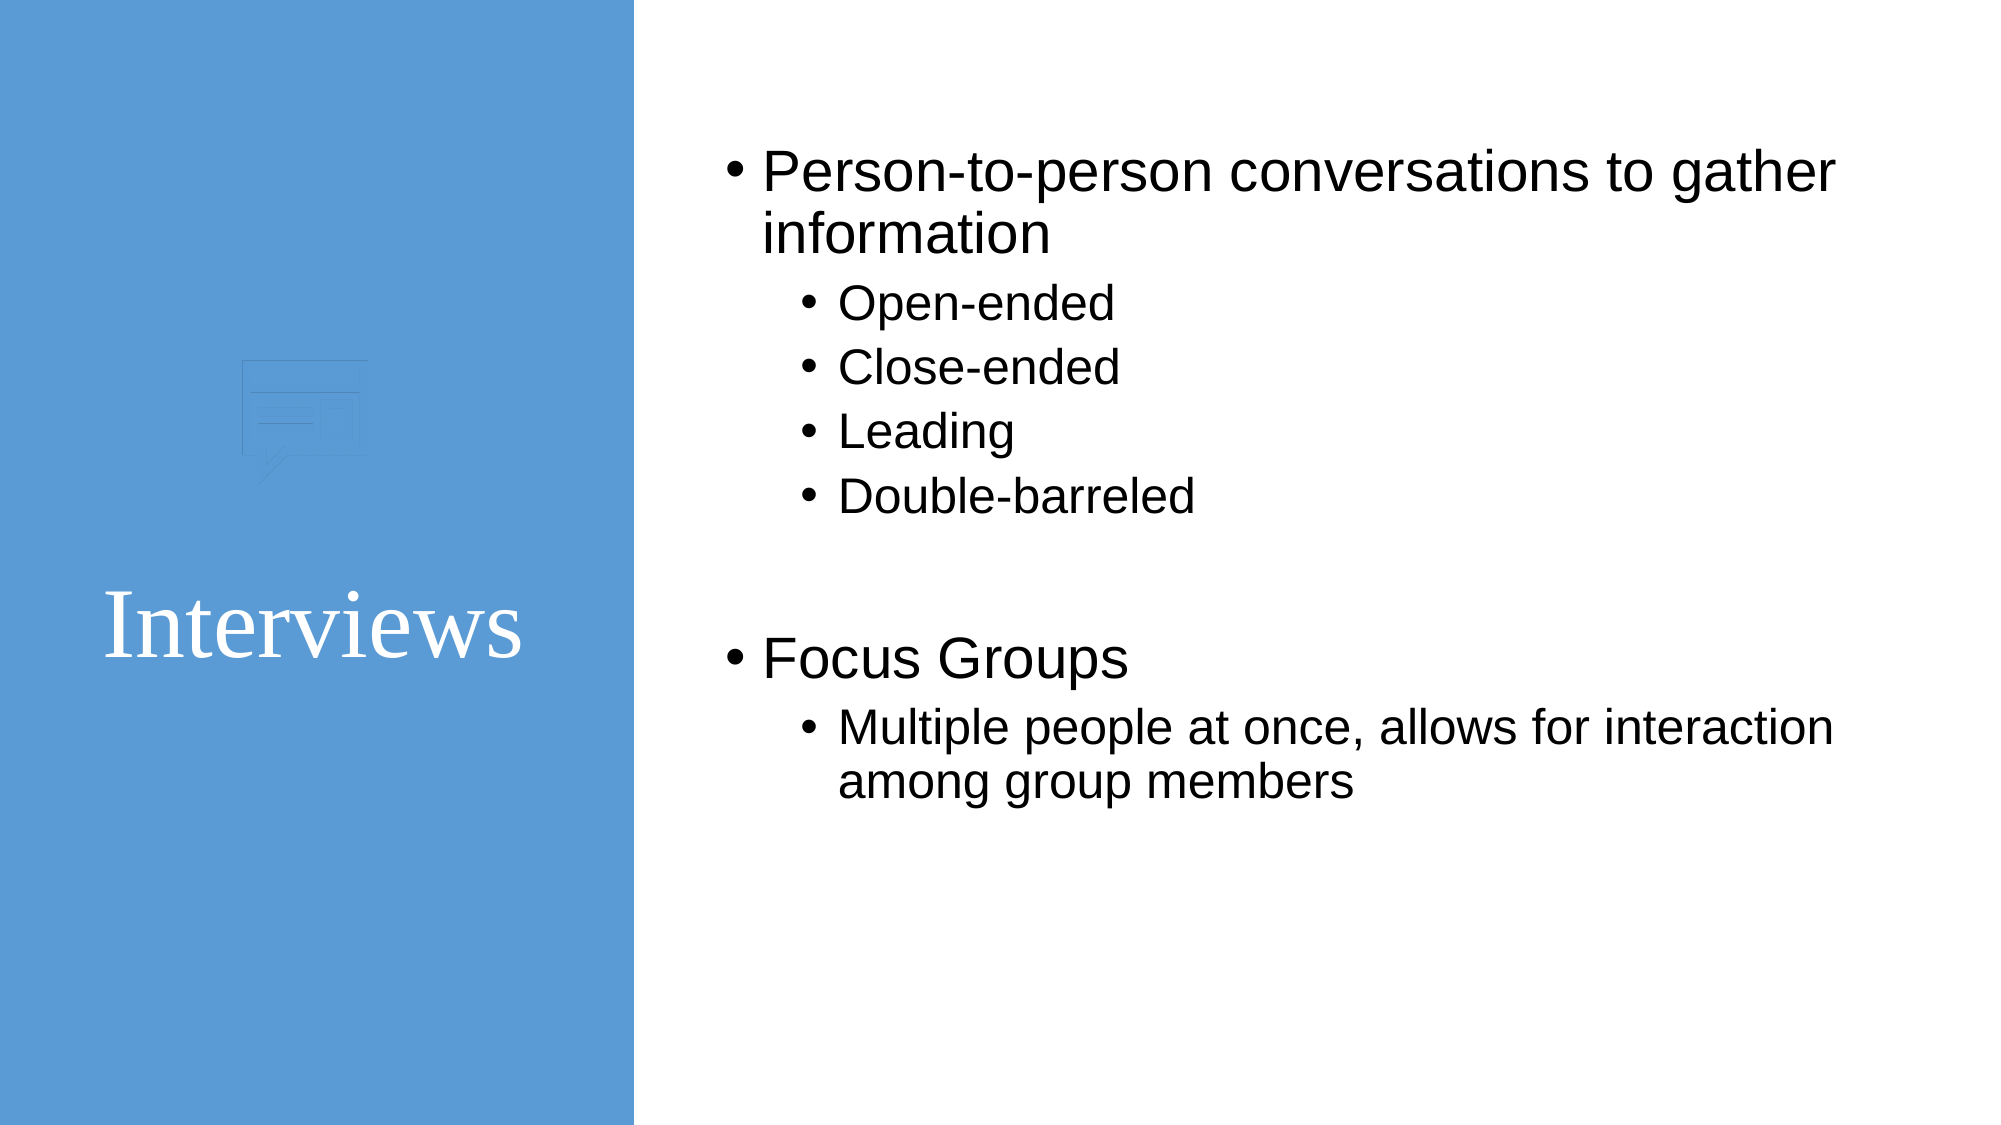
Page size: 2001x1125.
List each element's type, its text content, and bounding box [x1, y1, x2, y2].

picture [229, 348, 380, 499]
list Person-to-person conversations to gather information Open-ended Close-ended Leading Double-barreled Focus Groups Multiple people at once, allows for interaction among group members [710, 105, 1907, 1013]
text_box [0, 0, 635, 1125]
title Interviews [51, 563, 576, 1014]
